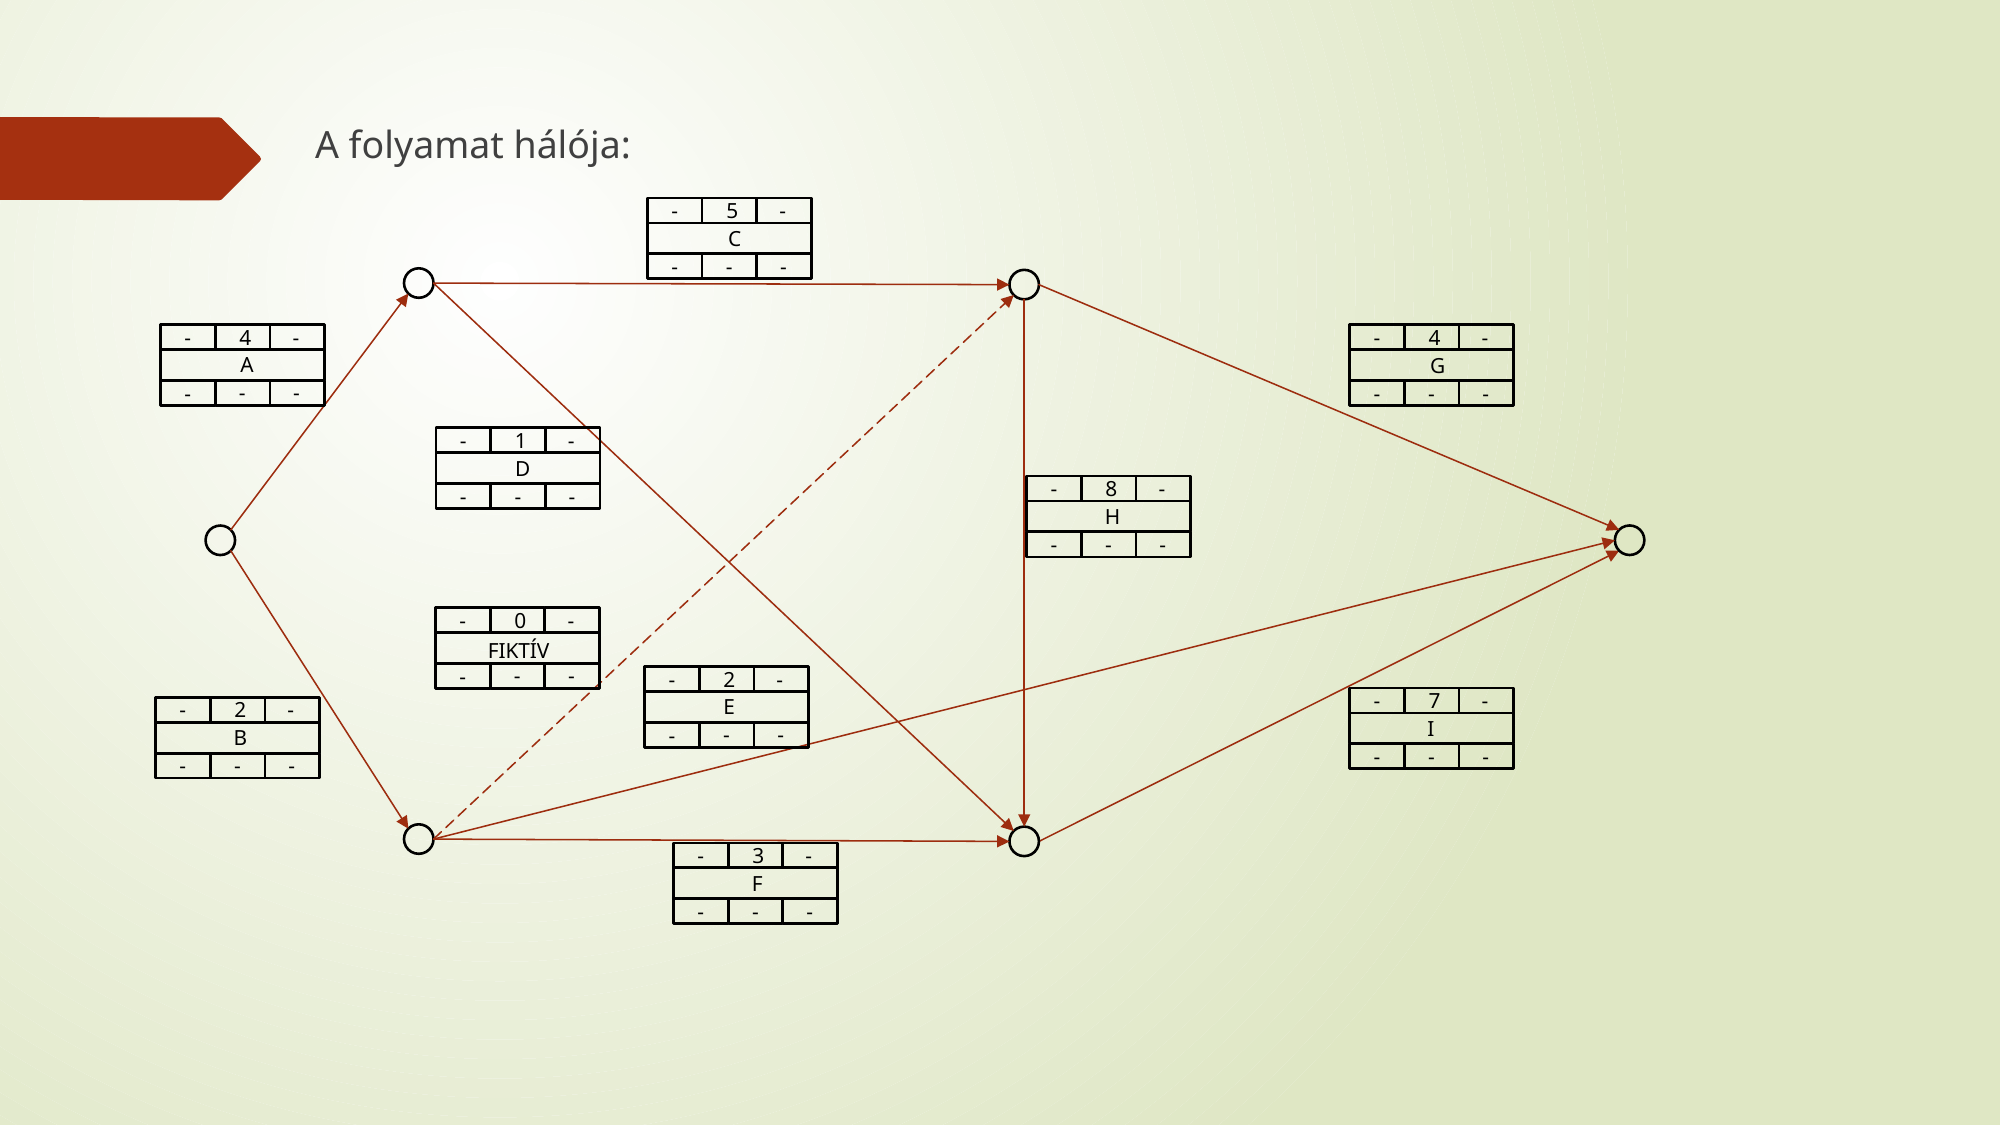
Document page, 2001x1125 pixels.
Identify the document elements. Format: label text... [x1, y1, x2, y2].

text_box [647, 189, 812, 287]
text_box [204, 524, 237, 557]
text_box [433, 833, 673, 840]
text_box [230, 550, 409, 829]
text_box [673, 834, 838, 932]
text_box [838, 832, 1015, 840]
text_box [1038, 284, 1620, 530]
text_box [435, 599, 600, 697]
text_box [160, 316, 325, 414]
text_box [155, 689, 320, 787]
text_box A folyamat hálója: [300, 113, 1763, 290]
text_box [404, 290, 428, 300]
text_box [1349, 679, 1514, 777]
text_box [433, 282, 1015, 832]
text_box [644, 658, 809, 756]
text_box [1613, 524, 1646, 557]
text_box [1010, 848, 1038, 858]
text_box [1349, 316, 1514, 414]
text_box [1018, 539, 1616, 840]
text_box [435, 419, 601, 517]
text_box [1026, 468, 1191, 566]
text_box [434, 285, 1009, 293]
text_box [1018, 290, 1033, 301]
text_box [230, 293, 409, 530]
text_box [402, 823, 432, 856]
